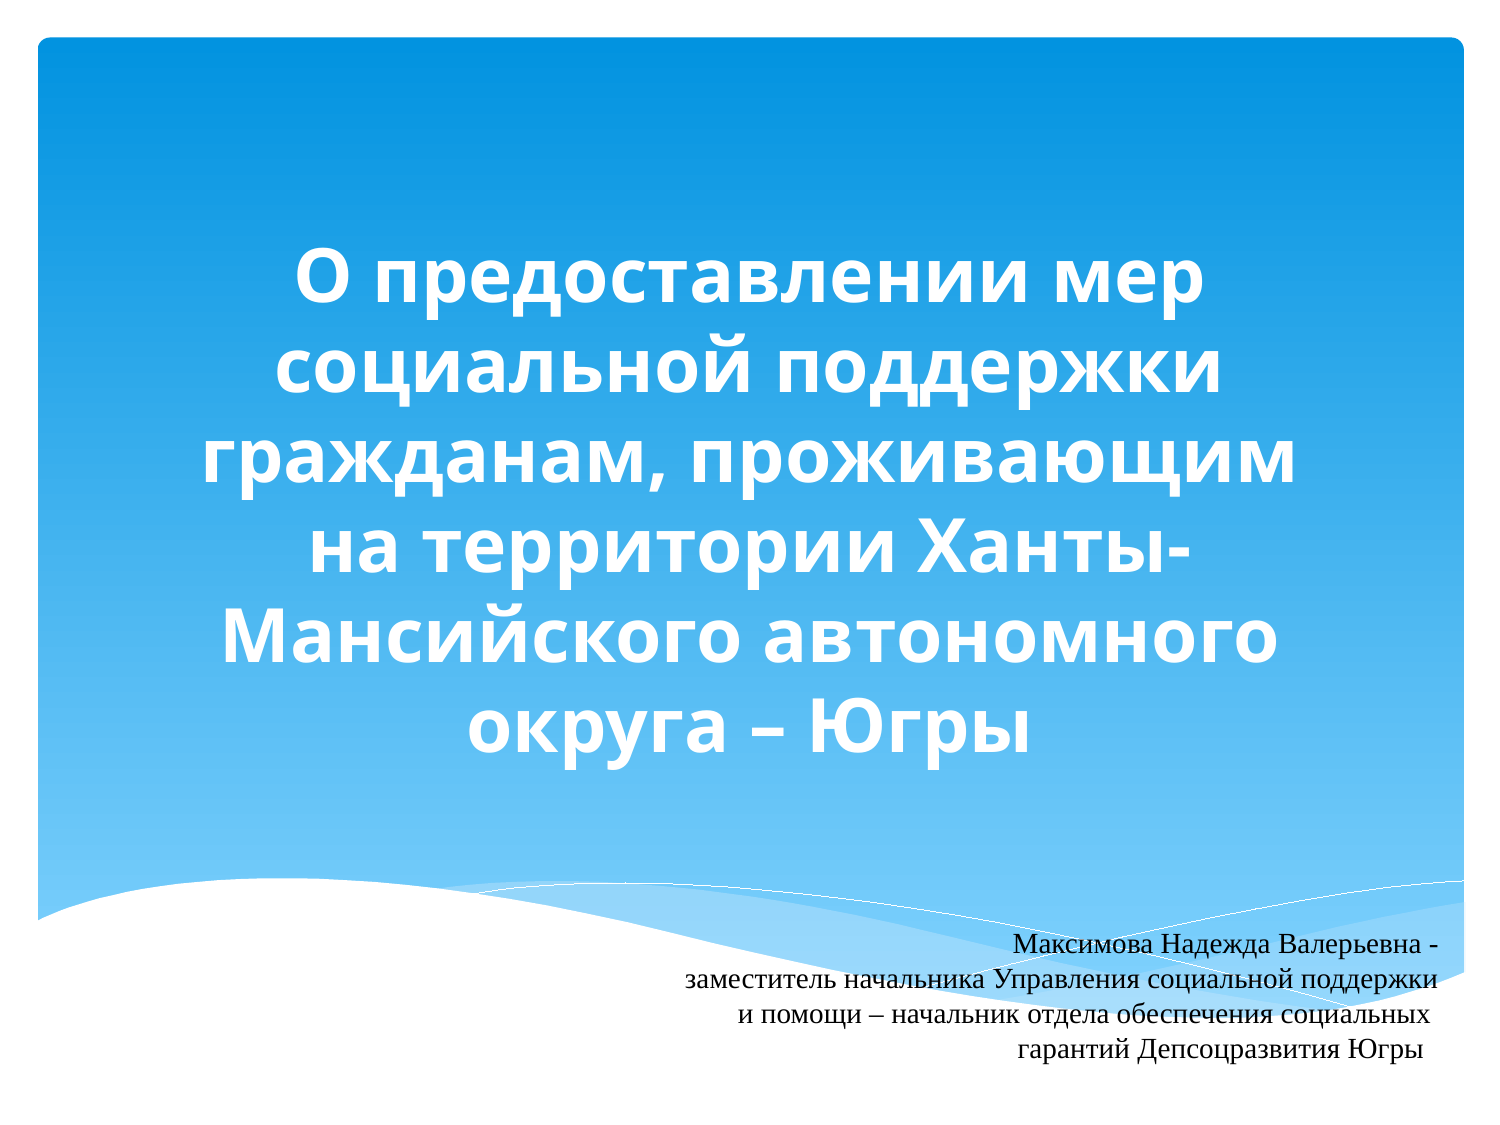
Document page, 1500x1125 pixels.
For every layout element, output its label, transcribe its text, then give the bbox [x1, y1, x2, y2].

text_box Максимова Надежда Валерьевна - заместитель начальника Управления социальной поддержки и помощи – начальник отдела обеспечения социальных гарантий Депсоцразвития Югры [669, 916, 1454, 1072]
title О предоставлении мер социальной поддержки гражданам, проживающим на территории Ханты-Мансийского автономного округа – Югры [161, 149, 1339, 776]
